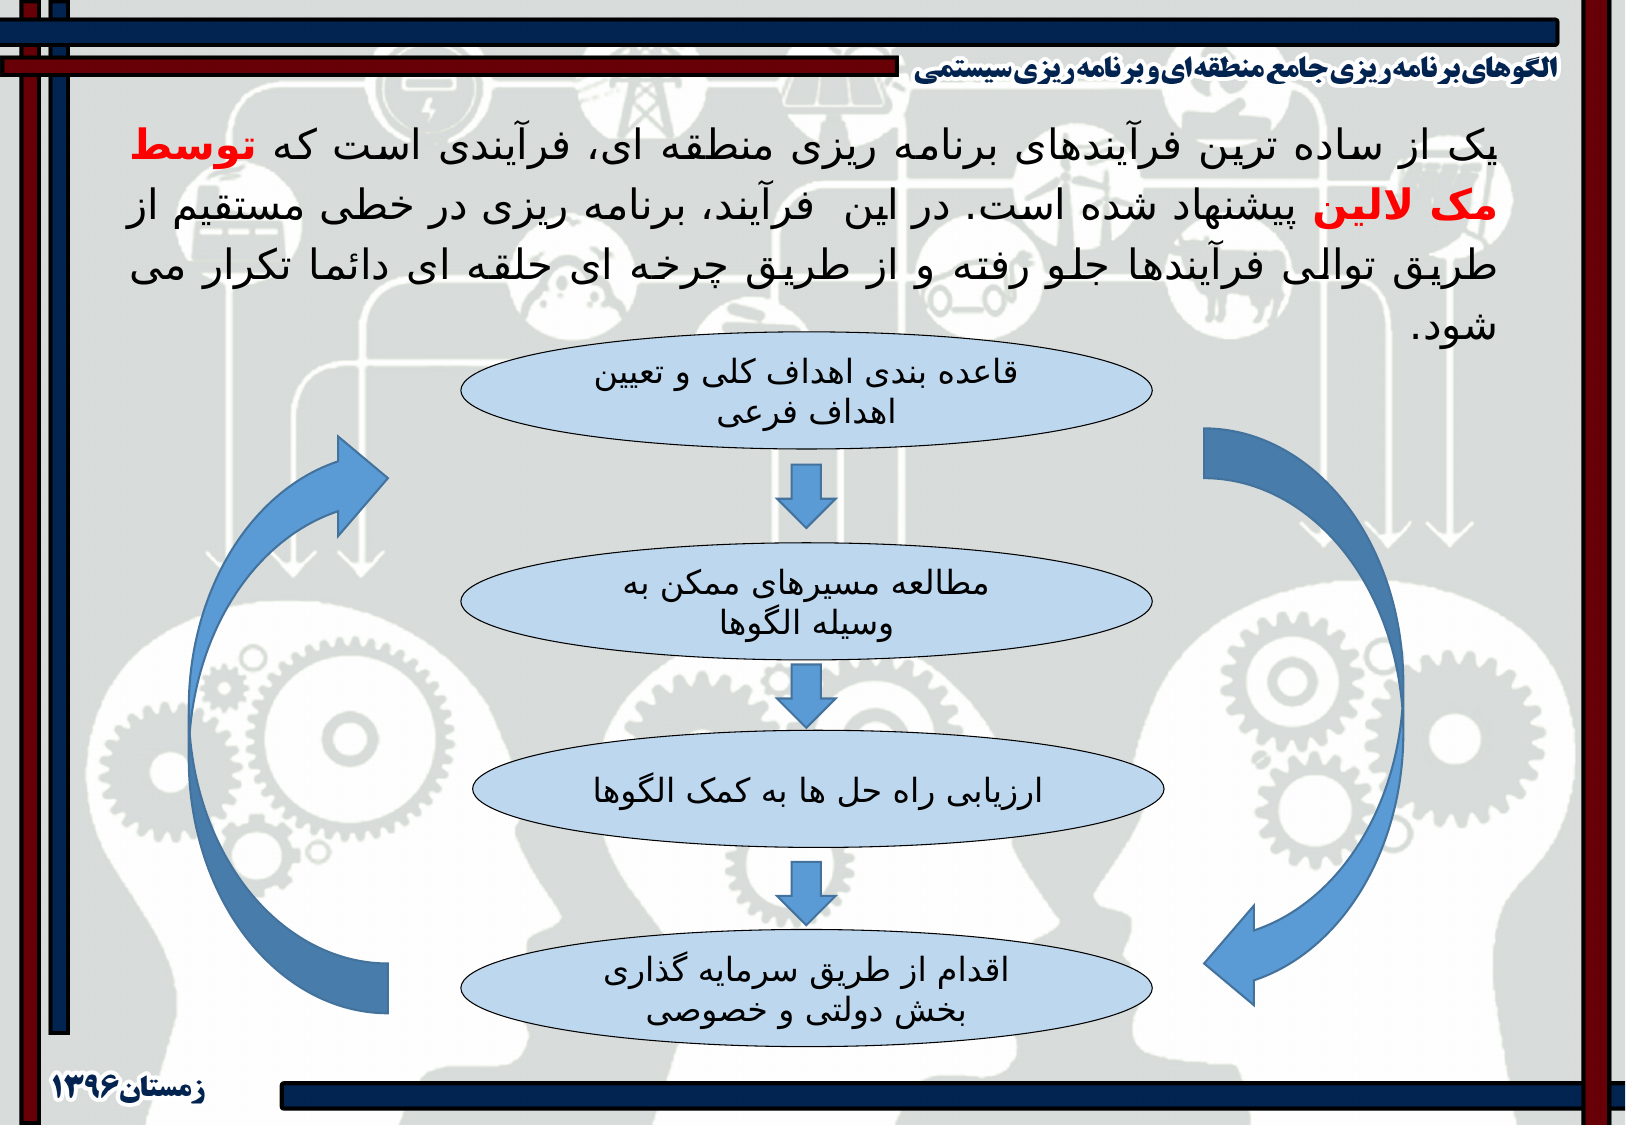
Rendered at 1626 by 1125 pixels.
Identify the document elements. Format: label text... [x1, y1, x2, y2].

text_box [460, 331, 1164, 1047]
list یک از ساده ترین فرآیندهای برنامه ریزی منطقه ای، فرآیندی است که توسط مک لالین پیشنهاد شده است. در این فرآیند، برنامه ریزی در خطی مستقیم از طریق توالی فرآیندها جلو رفته و از طریق چرخه ای حلقه ای دائما تکرار می شود. [111, 100, 1514, 1014]
picture [0, 0, 1626, 1125]
text_box [187, 434, 390, 1015]
text_box [1202, 427, 1405, 1008]
